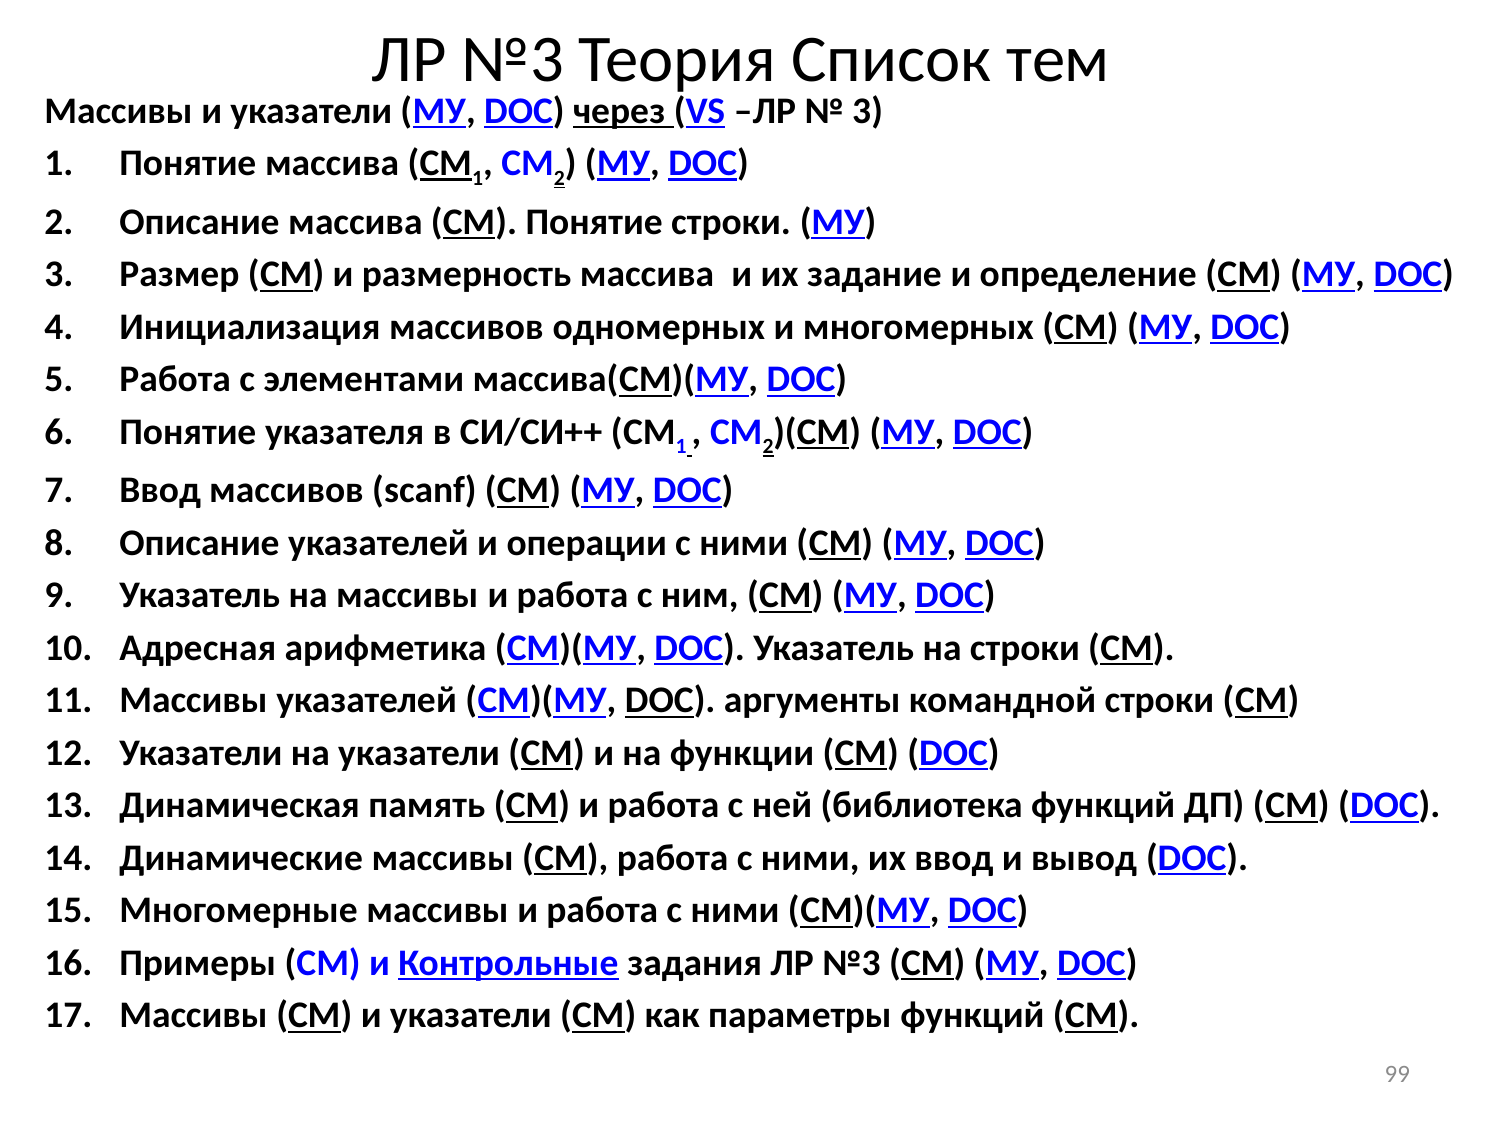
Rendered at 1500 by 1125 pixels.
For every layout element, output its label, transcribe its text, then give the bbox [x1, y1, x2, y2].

title ЛР №3 Теория Список тем [132, 7, 1350, 78]
slide_number 99 [1074, 1042, 1425, 1103]
text_box Массивы и указатели (МУ, DOC) через (VS –ЛР № 3) Понятие массива (СМ1, СМ2) (МУ, DOC) Описание массива (СМ). Понятие строки. (МУ) Размер (СМ) и размерность массива и их задание и определение (СМ) (МУ, DOC) Инициализация массивов одномерных и многомерных (СМ) (МУ, DOC) Работа с элементами массива(СМ)(МУ, DOC) Понятие указателя в СИ/СИ++ (СМ1 , СМ2)(СМ) (МУ, DOC) Ввод массивов (scanf) (СМ) (МУ, DOC) Описание указателей и операции с ними (СМ) (МУ, DOC) Указатель на массивы и работа с ним, (СМ) (МУ, DOC) Адресная арифметика (СМ)(МУ, DOC). Указатель на строки (СМ). Массивы указателей (СМ)(МУ, DOC). аргументы командной строки (СМ) Указатели на указатели (СМ) и на функции (СМ) (DOC) Динамическая память (СМ) и работа с ней (библиотека функций ДП) (СМ) (DOC). Динамические массивы (СМ), работа с ними, их ввод и вывод (DOC). Многомерные массивы и работа с ними (СМ)(МУ, DOC) Примеры (СМ) и Контрольные задания ЛР №3 (СМ) (МУ, DOC) Массивы (СМ) и указатели (СМ) как параметры функций (СМ). [29, 78, 1495, 1047]
